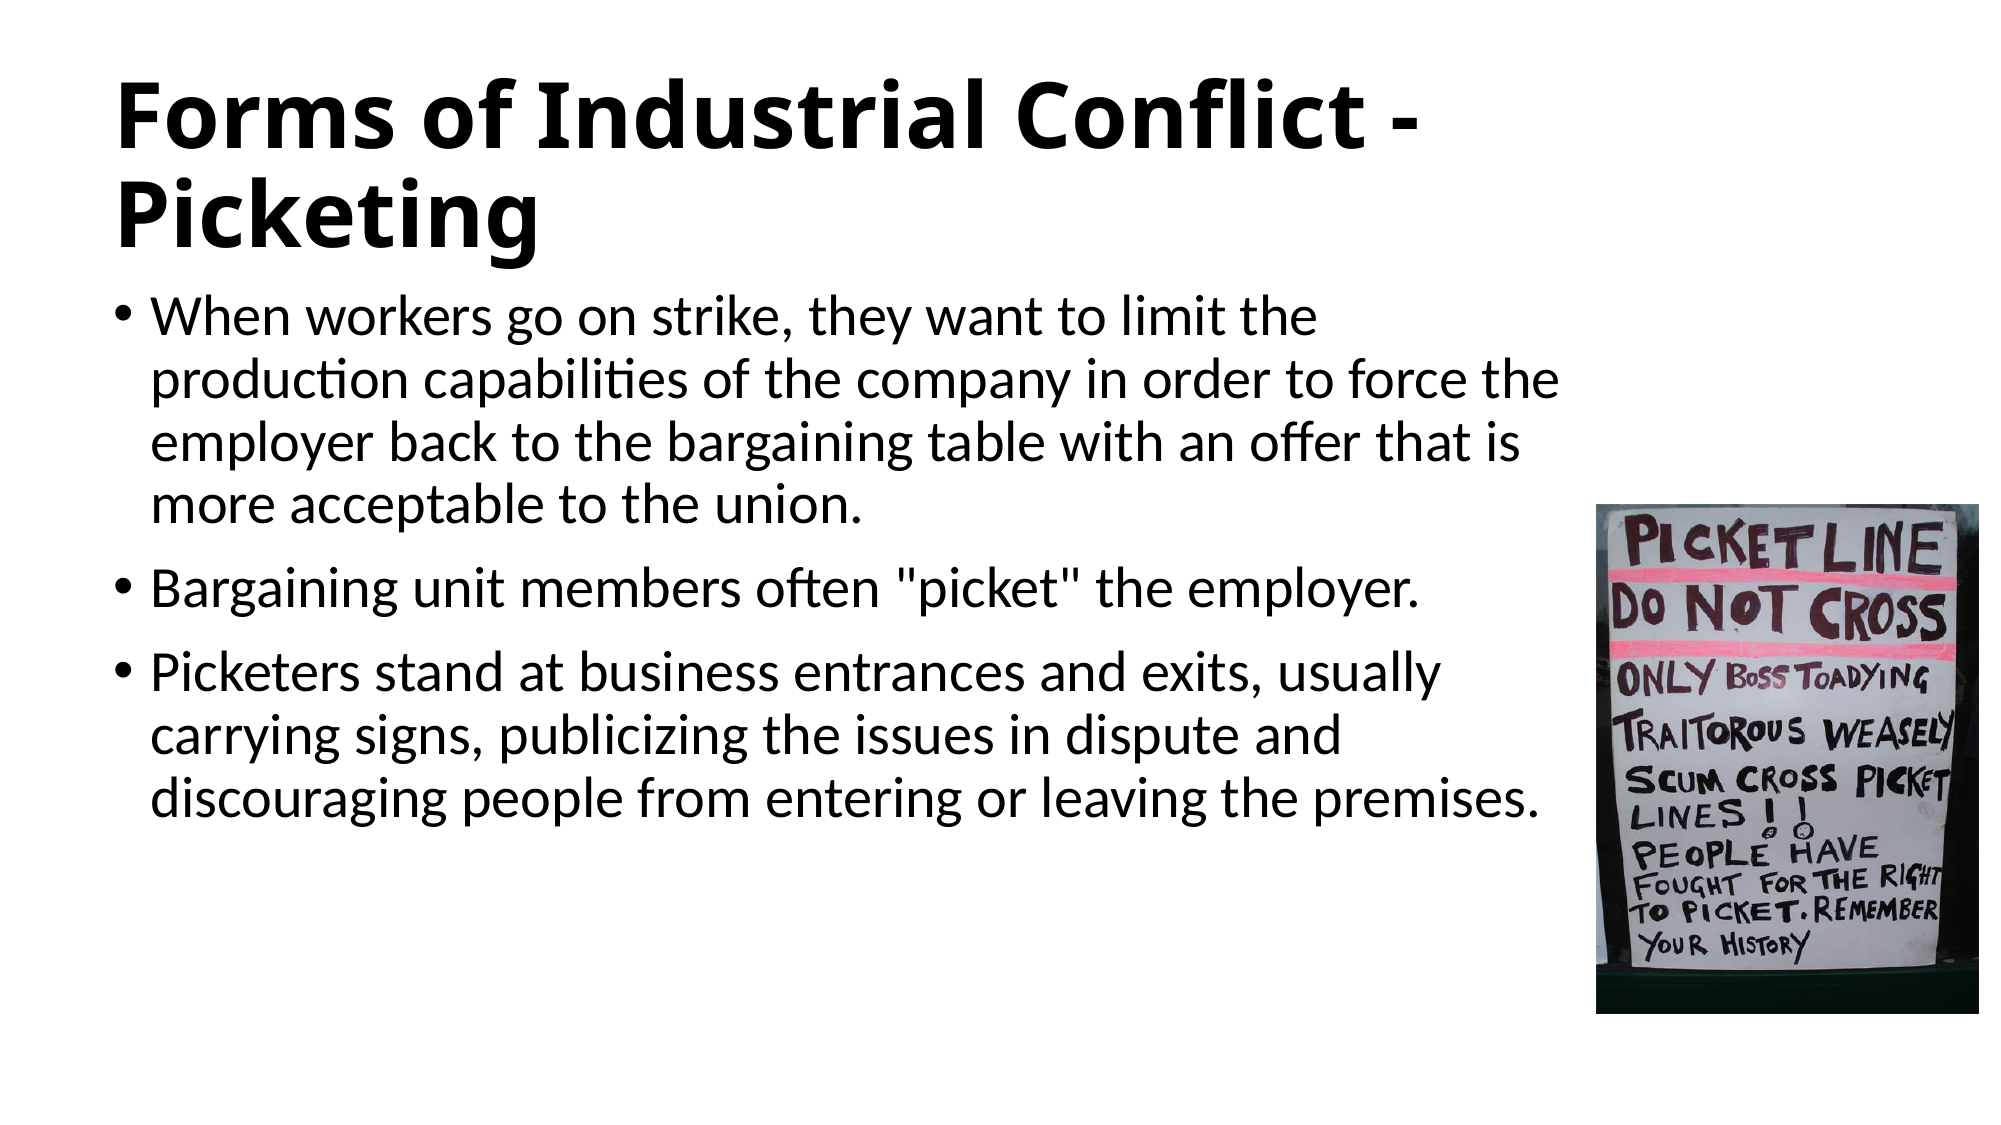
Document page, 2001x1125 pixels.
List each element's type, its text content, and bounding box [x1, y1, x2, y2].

title Forms of Industrial Conflict - Picketing [98, 59, 1824, 278]
picture [1596, 504, 1979, 1014]
list When workers go on strike, they want to limit the production capabilities of the company in order to force the employer back to the bargaining table with an offer that is more acceptable to the union. Bargaining unit members often "picket" the employer. Picketers stand at business entrances and exits, usually carrying signs, publicizing the issues in dispute and discouraging people from entering or leaving the premises. [98, 277, 1579, 992]
